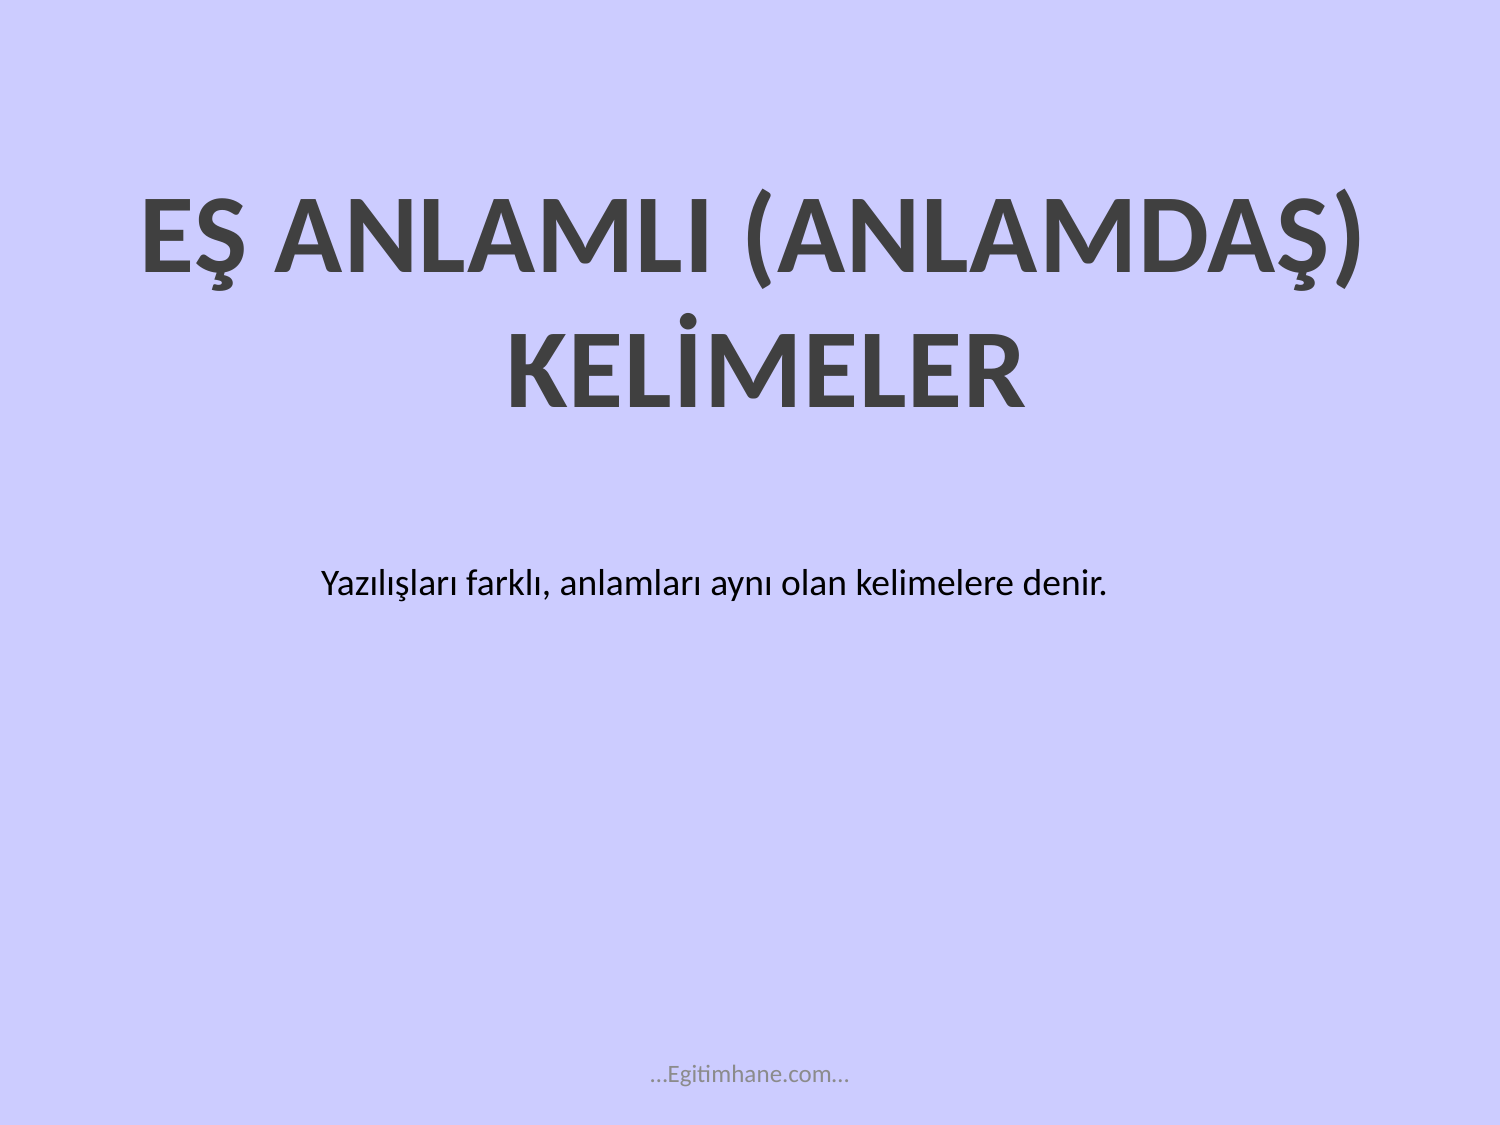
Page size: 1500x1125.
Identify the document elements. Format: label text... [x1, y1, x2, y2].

text_box EŞ ANLAMLI (ANLAMDAŞ) KELİMELER [124, 152, 1411, 438]
text_box Yazılışları farklı, anlamları aynı olan kelimelere denir. [140, 550, 1289, 611]
footer …Egitimhane.com… [512, 1042, 988, 1103]
